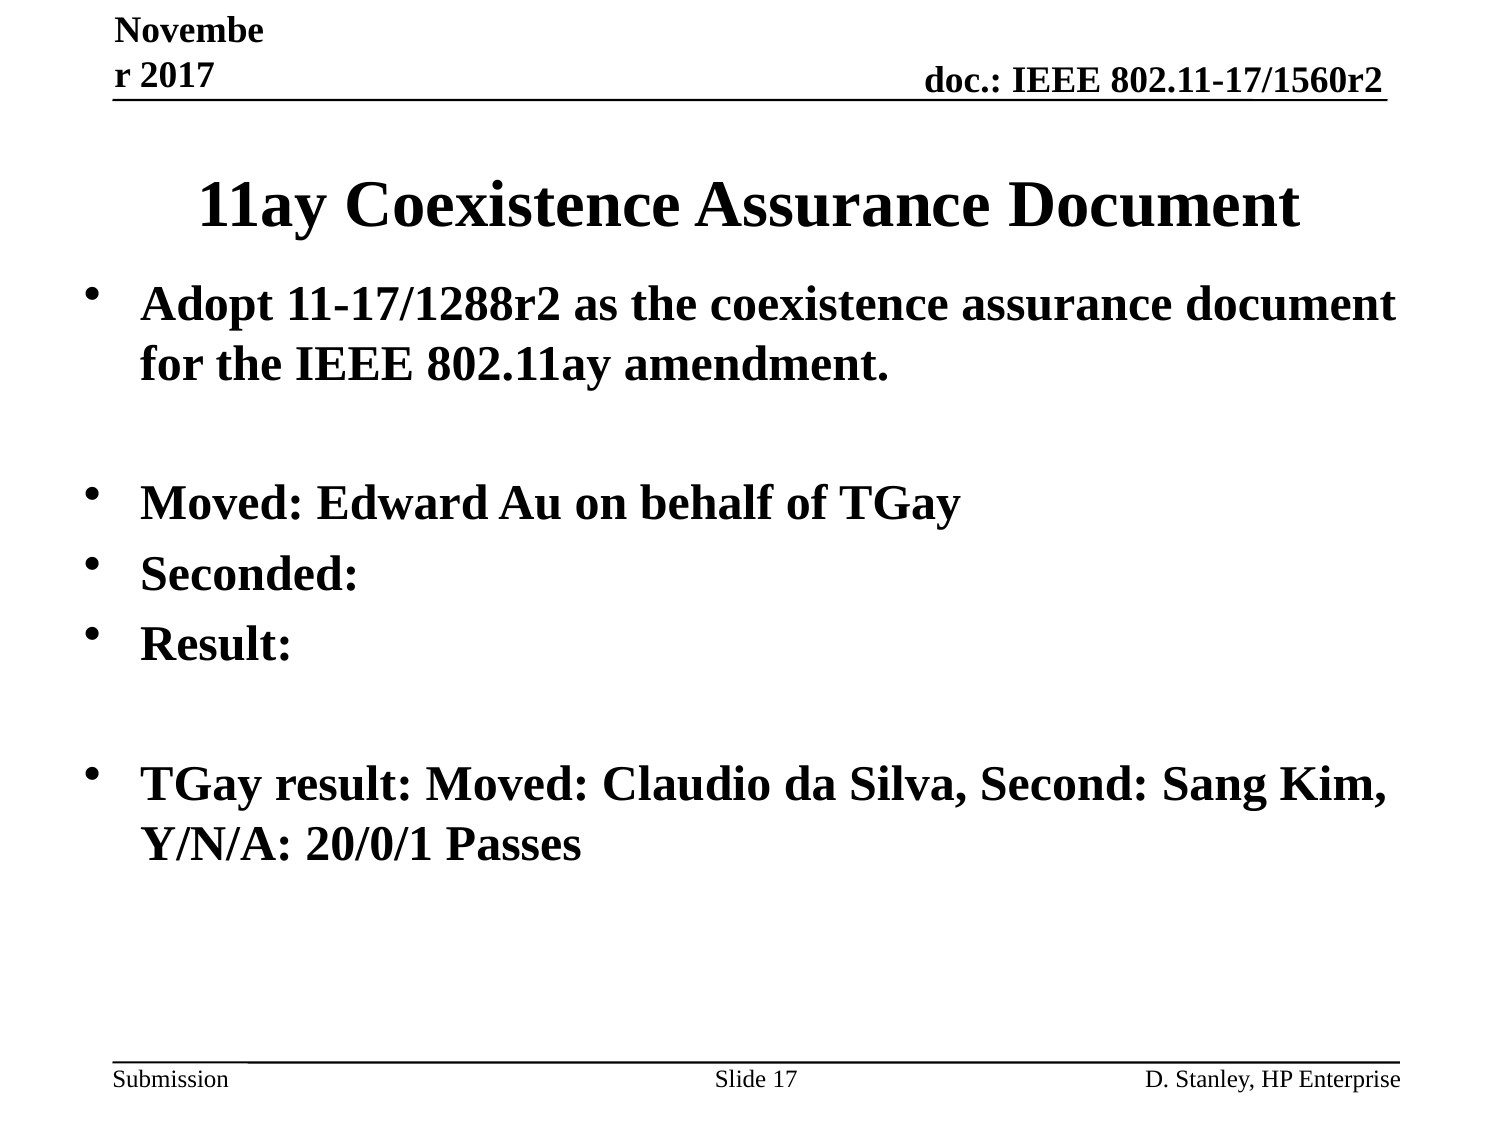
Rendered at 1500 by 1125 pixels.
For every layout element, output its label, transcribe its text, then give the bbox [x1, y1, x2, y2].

list Adopt 11-17/1288r2 as the coexistence assurance document for the IEEE 802.11ay amendment. Moved: Edward Au on behalf of TGay Seconded: Result: TGay result: Moved: Claudio da Silva, Second: Sang Kim, Y/N/A: 20/0/1 Passes [68, 262, 1432, 975]
footer D. Stanley, HP Enterprise [878, 1061, 1402, 1093]
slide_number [114, 49, 270, 95]
slide_number Slide 17 [712, 1061, 800, 1093]
title 11ay Coexistence Assurance Document [112, 112, 1388, 262]
